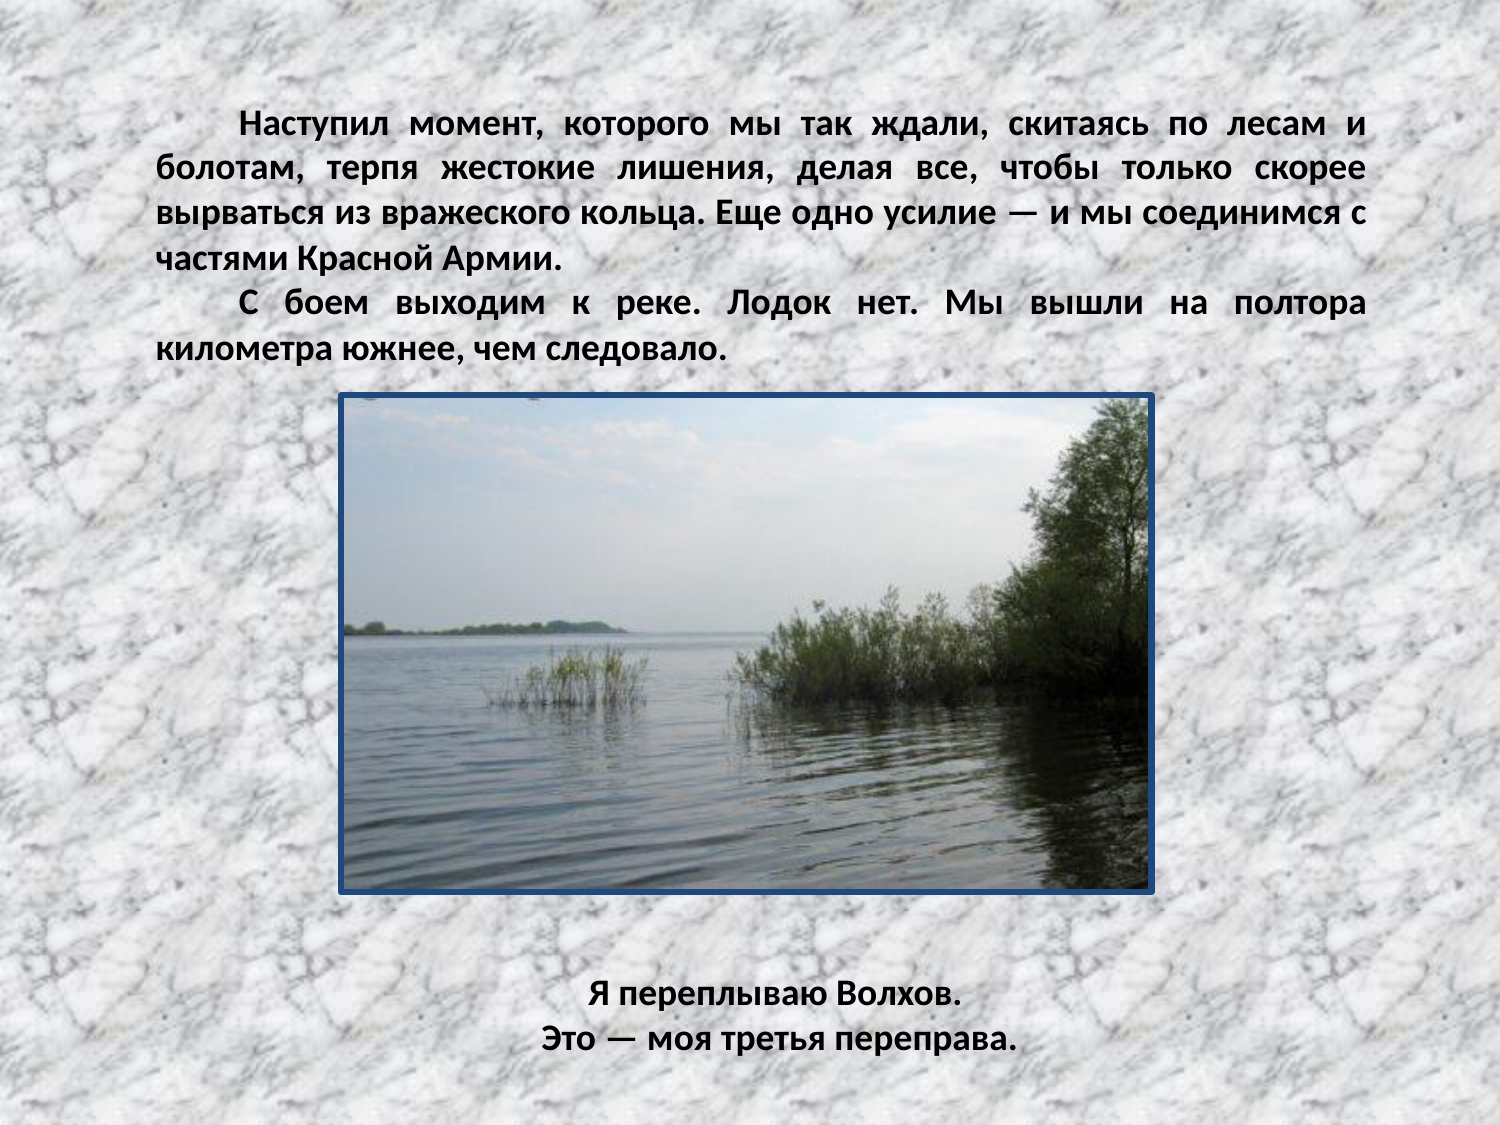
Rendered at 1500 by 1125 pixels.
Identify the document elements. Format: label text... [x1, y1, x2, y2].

text_box Я переплываю Волхов. Это — моя третья переправа. [363, 960, 1114, 1066]
picture [0, 0, 1500, 1125]
text_box Наступил момент, которого мы так ждали, скитаясь по лесам и болотам, терпя жестокие лишения, делая все, чтобы только скорее вырваться из вражеского кольца. Еще одно усилие — и мы соединимся с частями Красной Армии. С боем выходим к реке. Лодок нет. Мы вышли на полтора километра южнее, чем следовало. [140, 60, 1383, 375]
